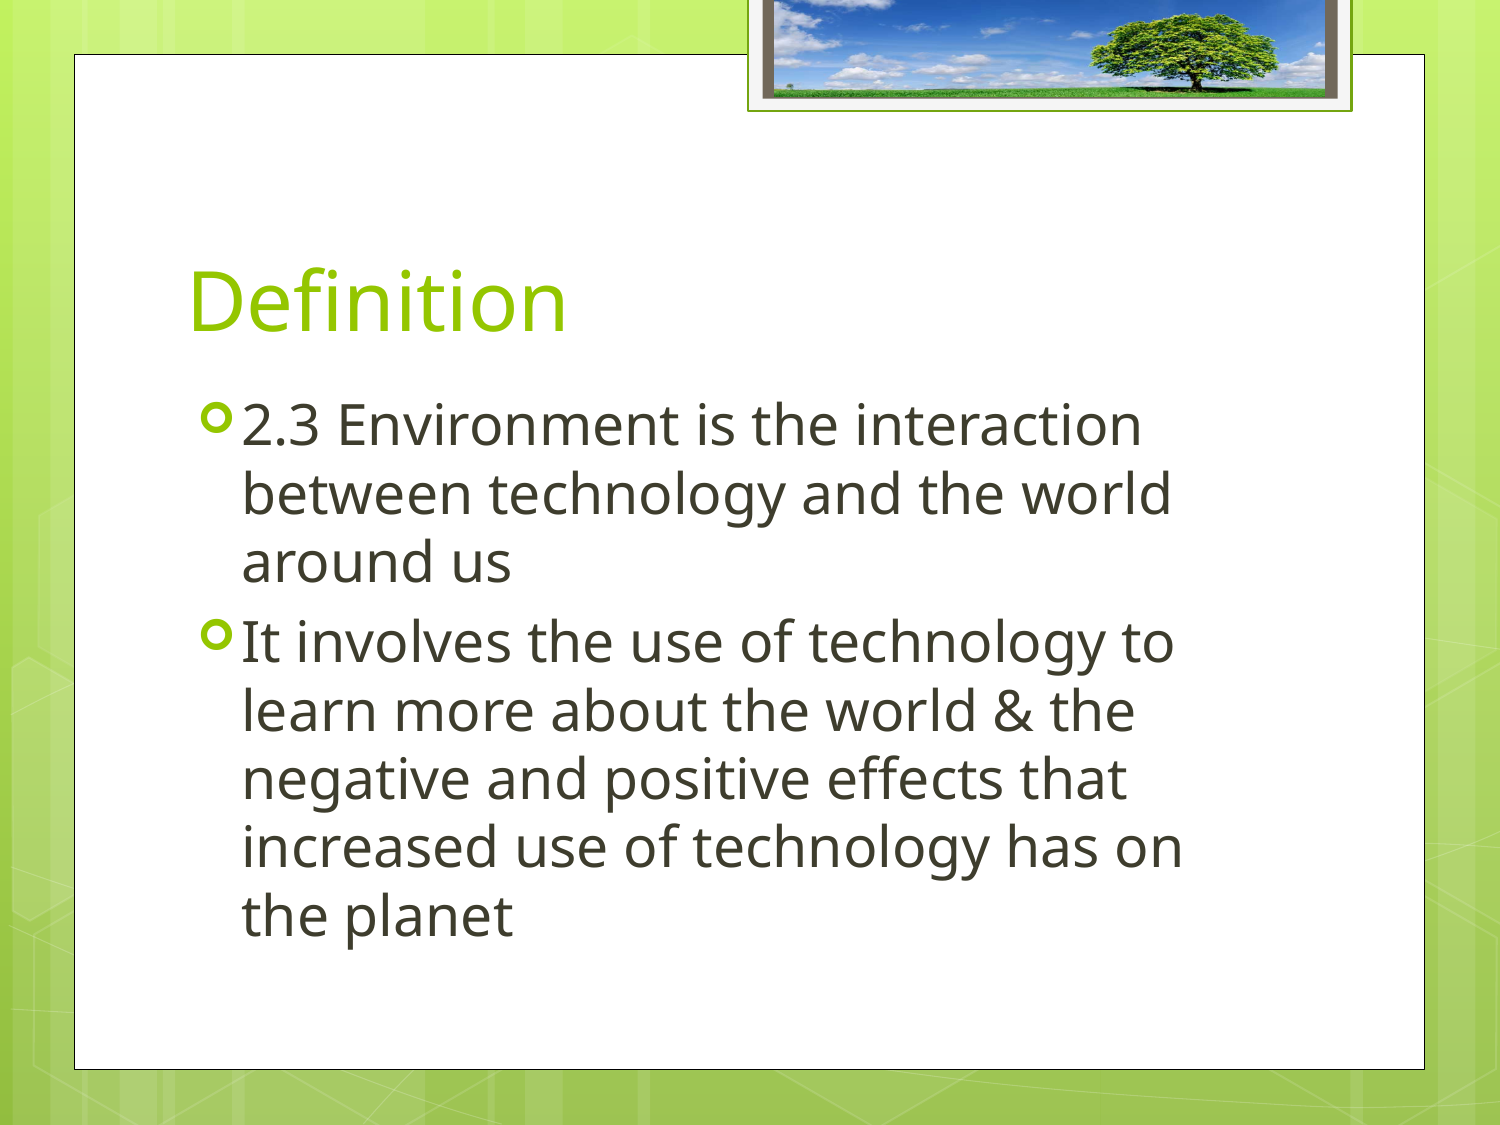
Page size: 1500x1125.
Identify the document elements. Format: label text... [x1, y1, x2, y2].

picture [774, 0, 1326, 98]
list 2.3 Environment is the interaction between technology and the world around us It involves the use of technology to learn more about the world & the negative and positive effects that increased use of technology has on the planet [171, 381, 1283, 957]
title Definition [171, 168, 1324, 357]
